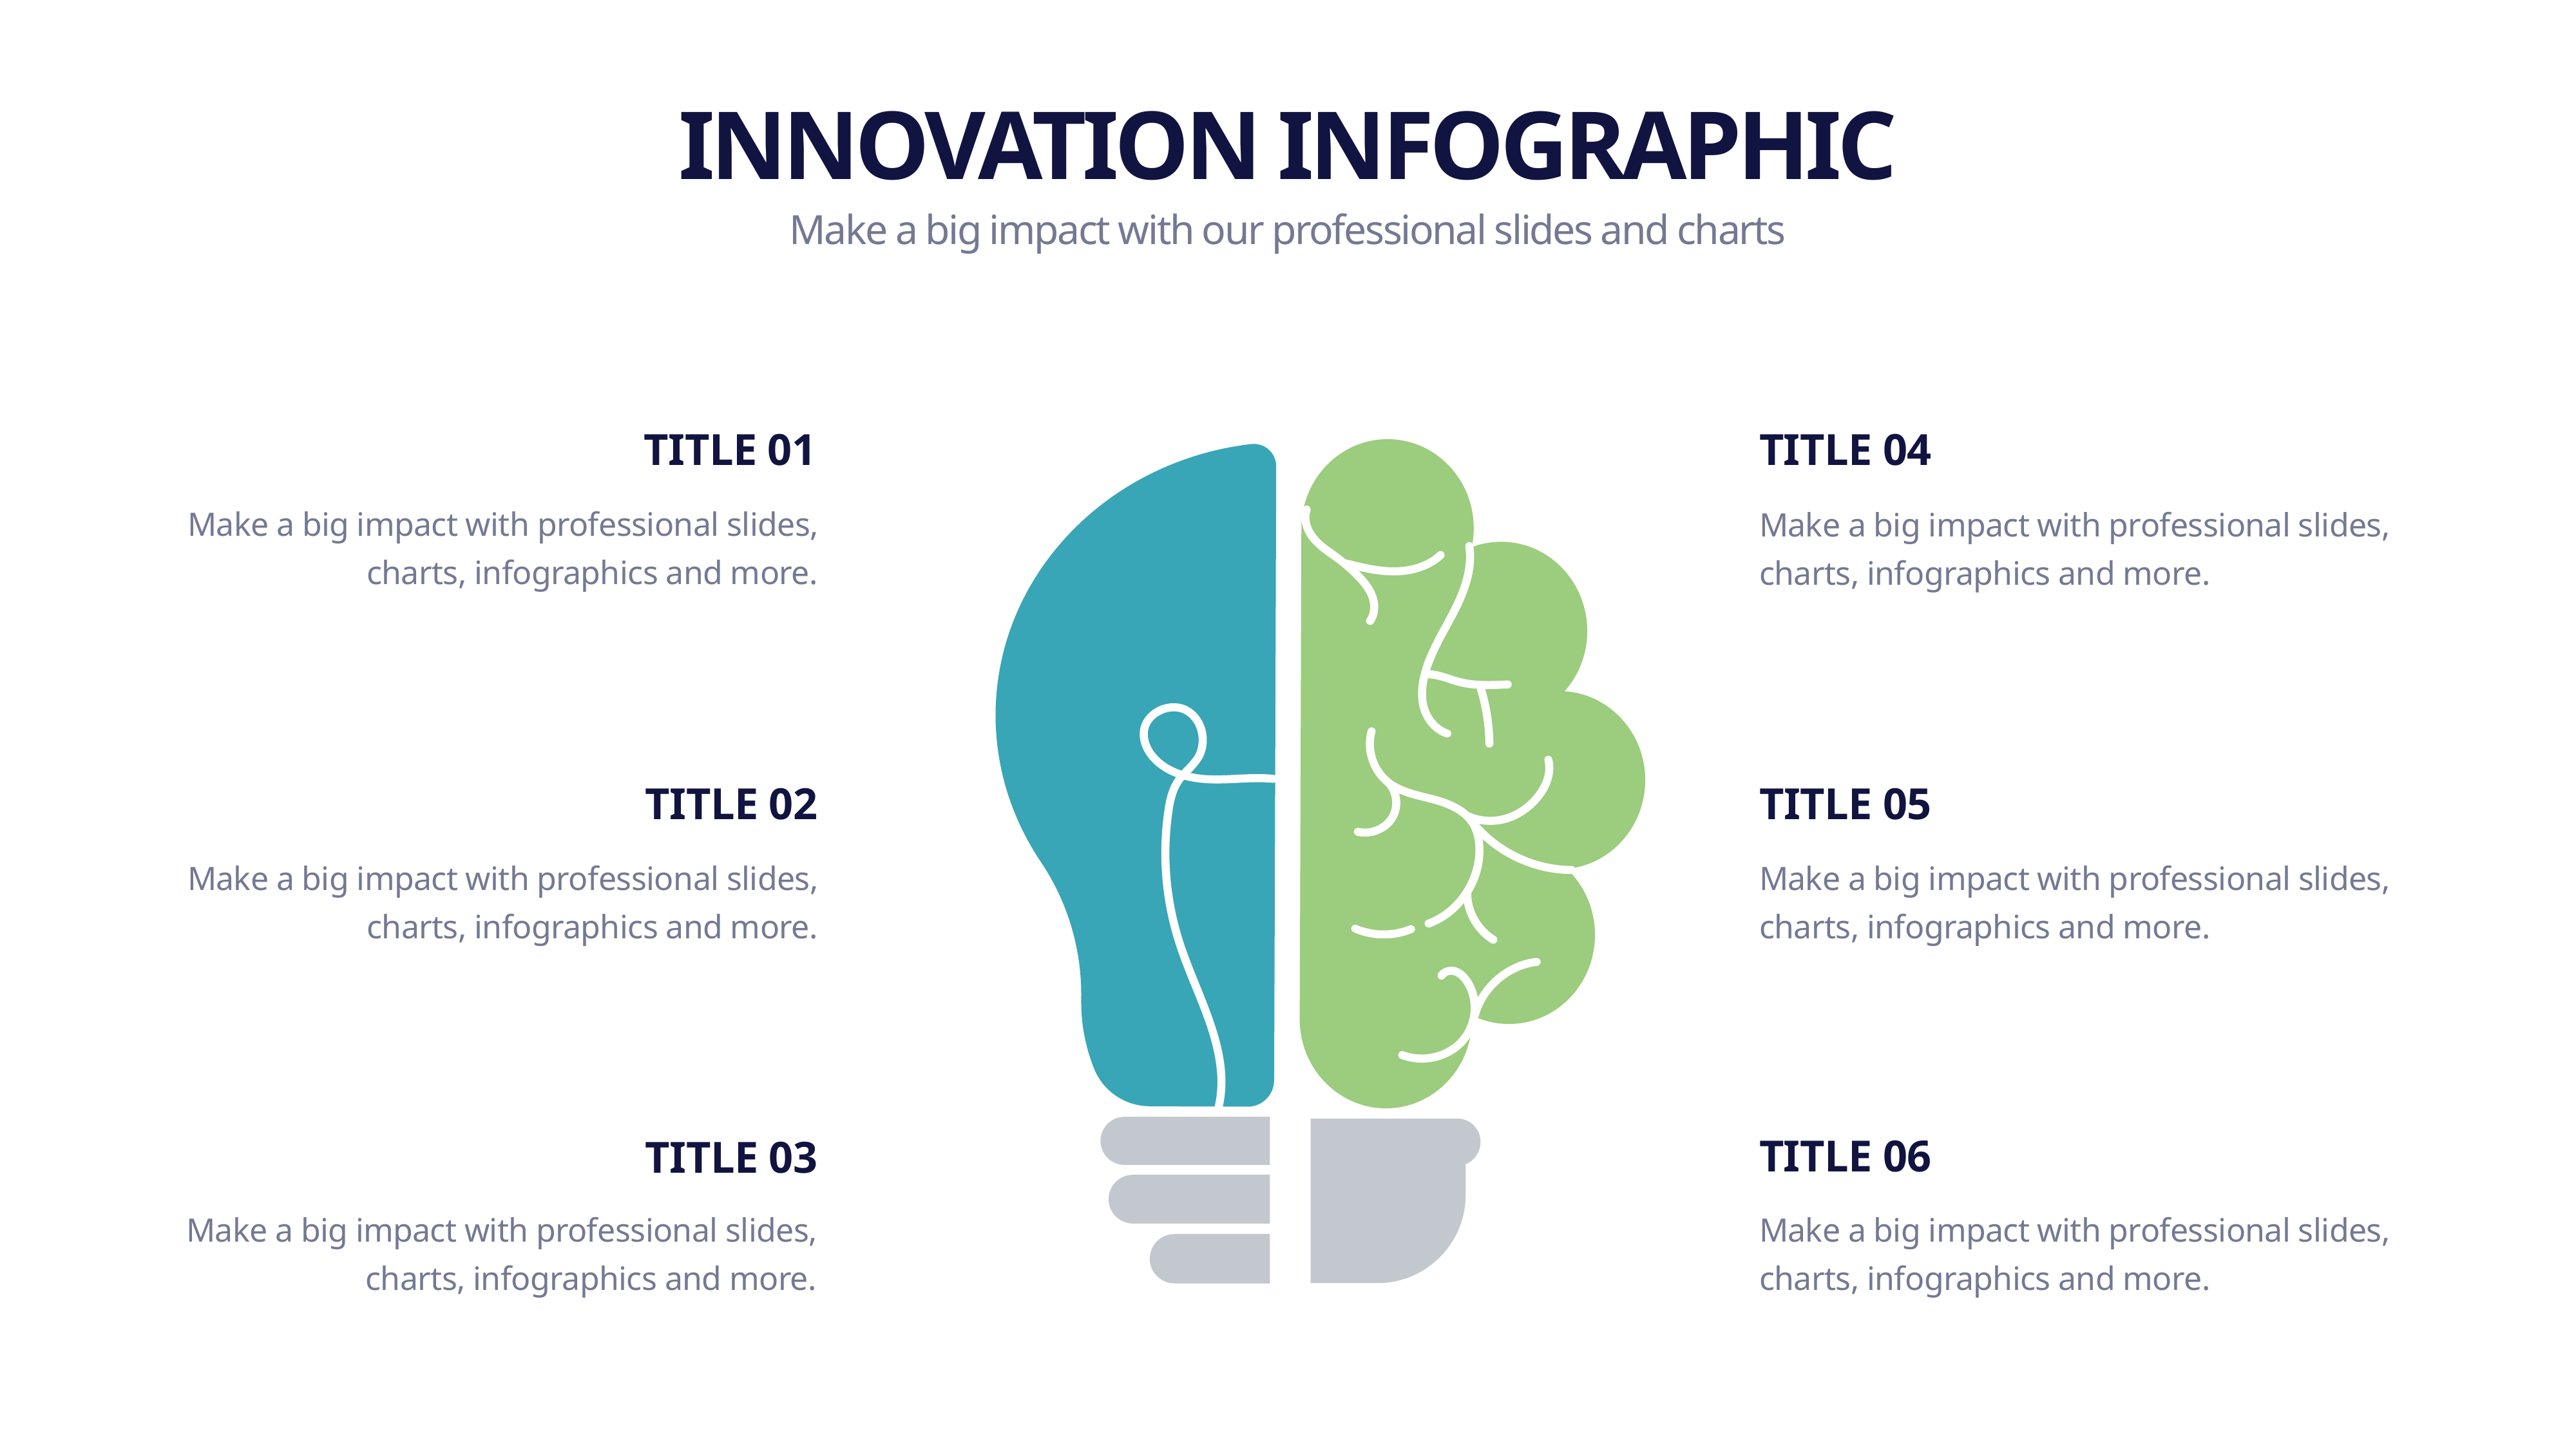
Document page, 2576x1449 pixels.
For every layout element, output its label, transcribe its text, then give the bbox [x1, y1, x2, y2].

text_box TITLE 03 [160, 1125, 828, 1186]
text_box [1398, 958, 1541, 1063]
text_box [1100, 1116, 1271, 1166]
text_box [1299, 439, 1646, 1109]
text_box Make a big impact with professional slides, charts, infographics and more. [160, 844, 828, 951]
text_box Make a big impact with professional slides, charts, infographics and more. [1750, 843, 2416, 950]
text_box TITLE 01 [160, 417, 826, 478]
text_box [1310, 1118, 1481, 1283]
text_box INNOVATION INFOGRAPHIC [160, 80, 2416, 199]
text_box [995, 444, 1277, 1107]
text_box Make a big impact with professional slides, charts, infographics and more. [1750, 490, 2417, 596]
text_box Make a big impact with professional slides, charts, infographics and more. [159, 1195, 826, 1302]
text_box Make a big impact with our professional slides and charts [160, 199, 2416, 258]
text_box [1353, 727, 1576, 944]
text_box TITLE 06 [1750, 1124, 2417, 1186]
text_box TITLE 05 [1750, 772, 2416, 833]
text_box [1351, 924, 1415, 939]
text_box [1418, 542, 1512, 748]
text_box [1107, 1174, 1271, 1224]
text_box TITLE 02 [160, 772, 828, 833]
text_box Make a big impact with professional slides, charts, infographics and more. [1750, 1195, 2417, 1302]
text_box [1149, 1233, 1271, 1284]
text_box TITLE 04 [1750, 417, 2417, 479]
text_box [1301, 506, 1445, 625]
text_box Make a big impact with professional slides, charts, infographics and more. [160, 489, 828, 596]
text_box [1140, 703, 1277, 1112]
